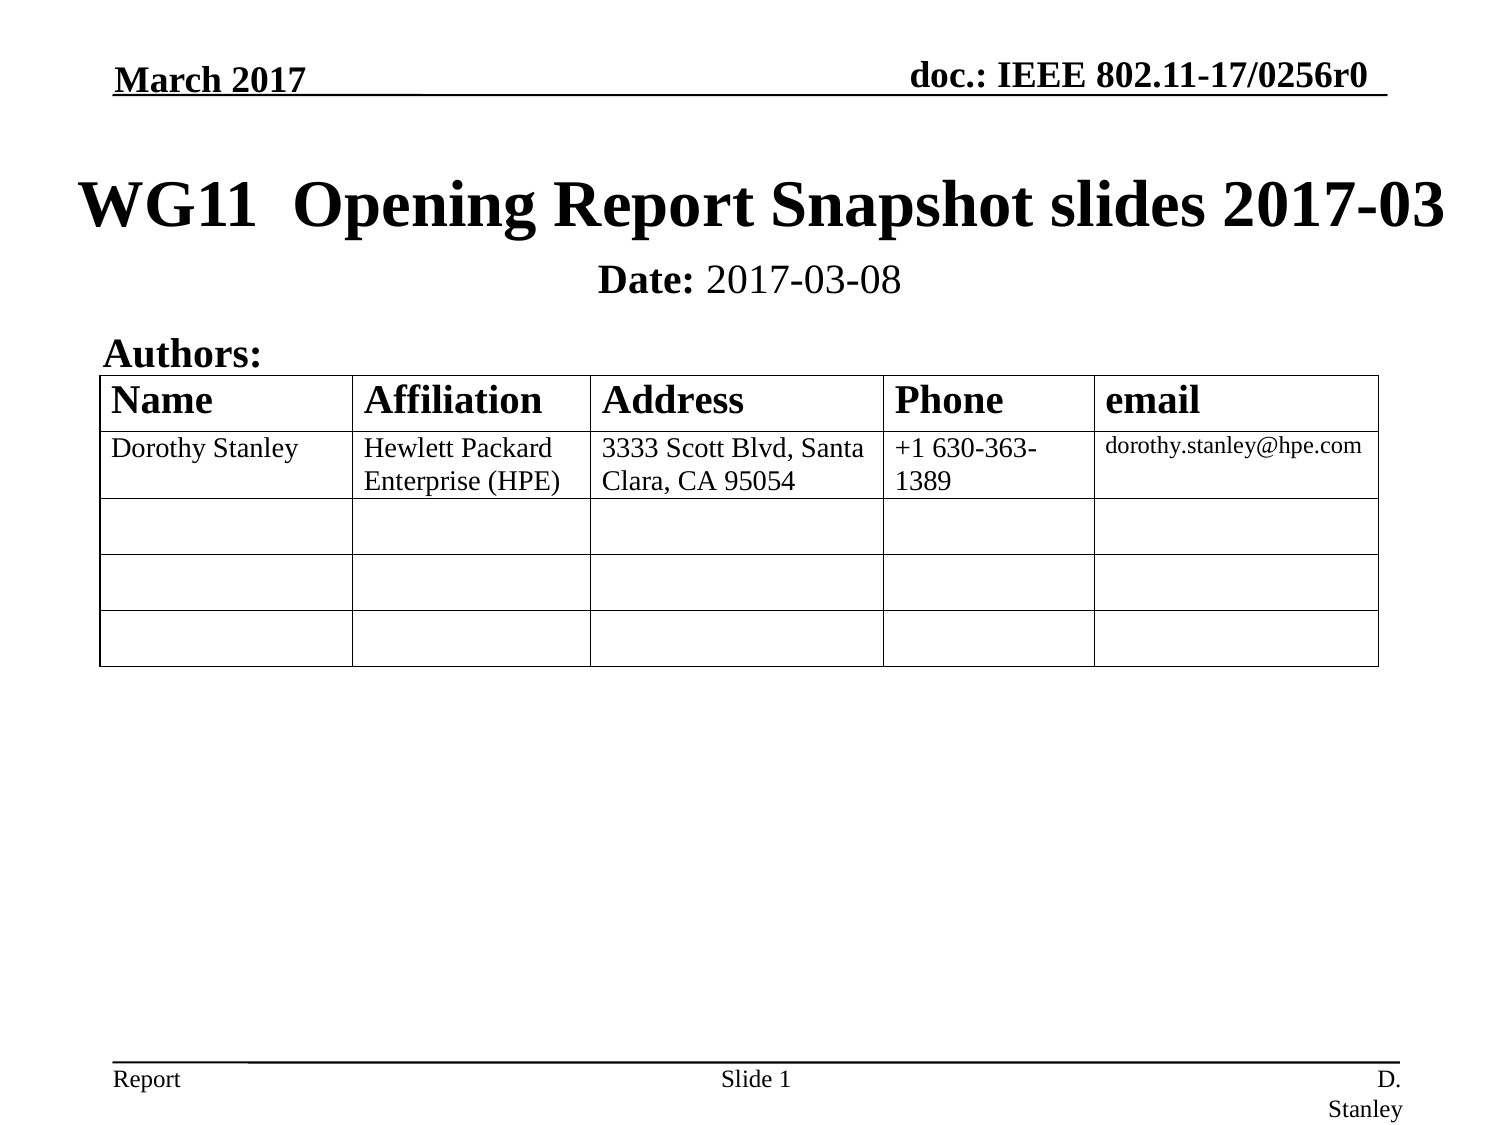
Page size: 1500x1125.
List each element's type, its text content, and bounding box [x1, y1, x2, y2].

title WG11 Opening Report Snapshot slides 2017-03 [24, 112, 1500, 288]
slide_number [114, 54, 335, 100]
text_box Authors: [87, 318, 325, 373]
slide_number Slide 1 [712, 1062, 800, 1093]
list Date: 2017-03-08 [112, 249, 1388, 313]
footer D. Stanley, HP Enterprise [1325, 1062, 1402, 1093]
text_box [84, 374, 1409, 782]
